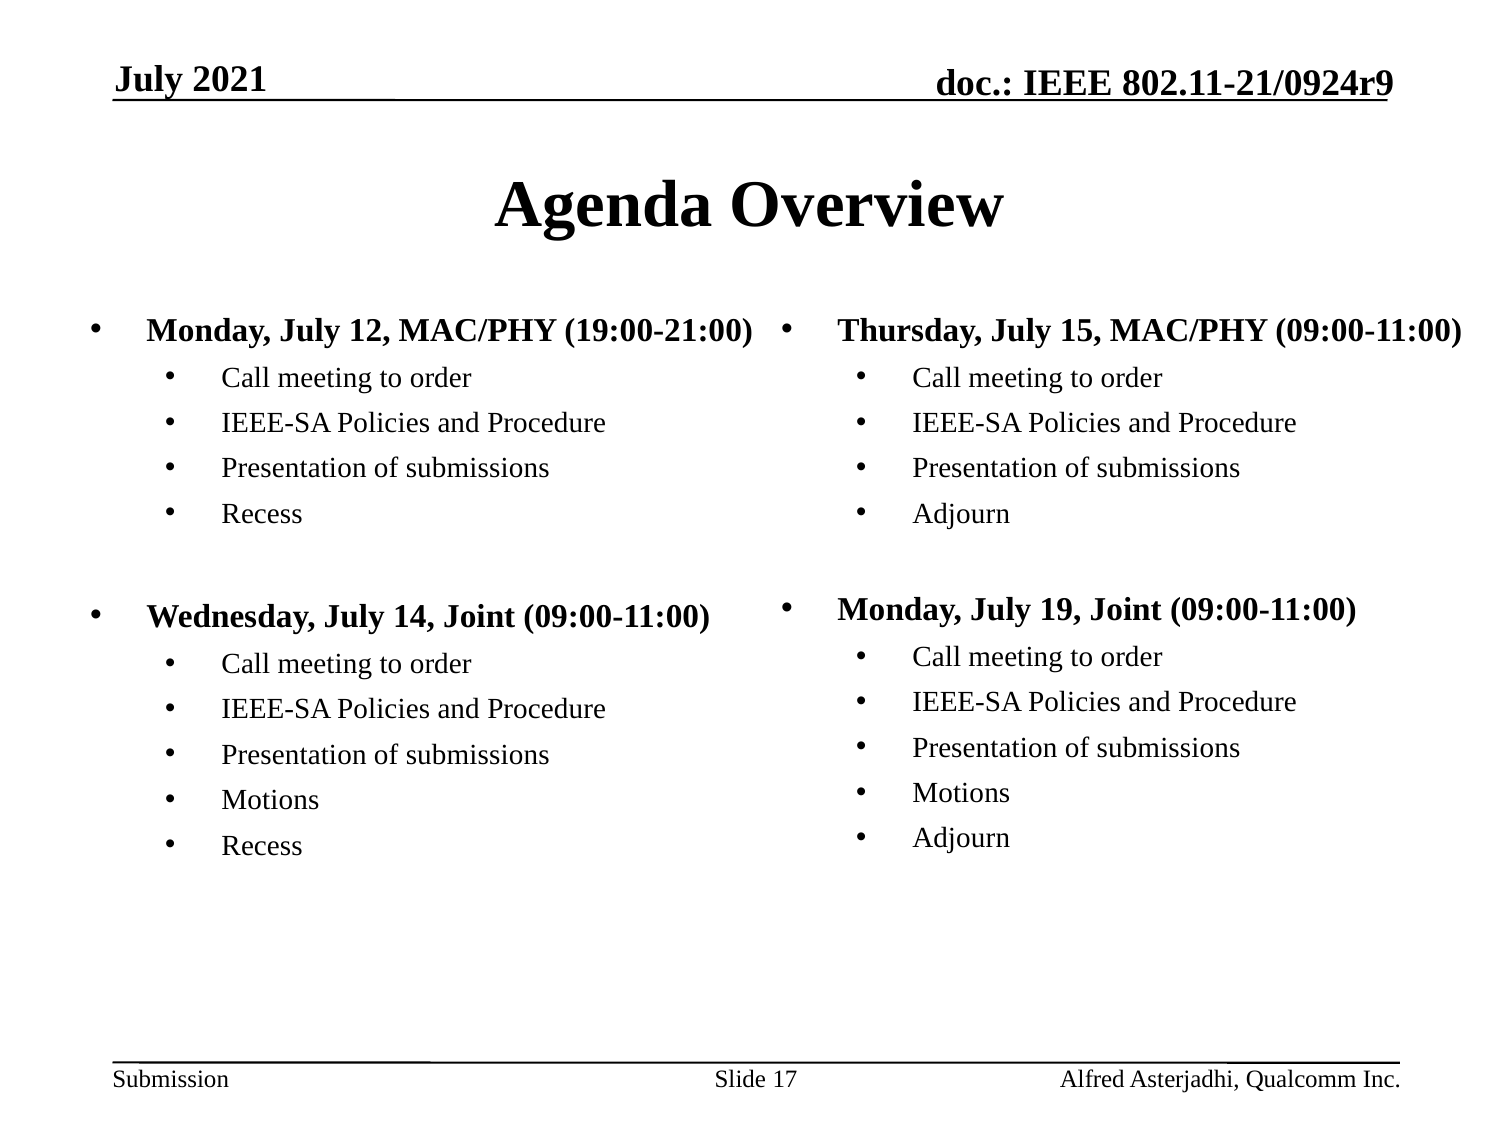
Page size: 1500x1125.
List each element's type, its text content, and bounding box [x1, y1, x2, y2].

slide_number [114, 54, 423, 100]
text_box Thursday, July 15, MAC/PHY (09:00-11:00) Call meeting to order IEEE-SA Policies and Procedure Presentation of submissions Adjourn Monday, July 19, Joint (09:00-11:00) Call meeting to order IEEE-SA Policies and Procedure Presentation of submissions Motions Adjourn [765, 300, 1495, 963]
title Agenda Overview [112, 112, 1388, 288]
footer Alfred Asterjadhi, Qualcomm Inc. [878, 1061, 1402, 1093]
list Monday, July 12, MAC/PHY (19:00-21:00) Call meeting to order IEEE-SA Policies and Procedure Presentation of submissions Recess Wednesday, July 14, Joint (09:00-11:00) Call meeting to order IEEE-SA Policies and Procedure Presentation of submissions Motions Recess [74, 299, 788, 1063]
slide_number Slide 17 [712, 1061, 800, 1123]
